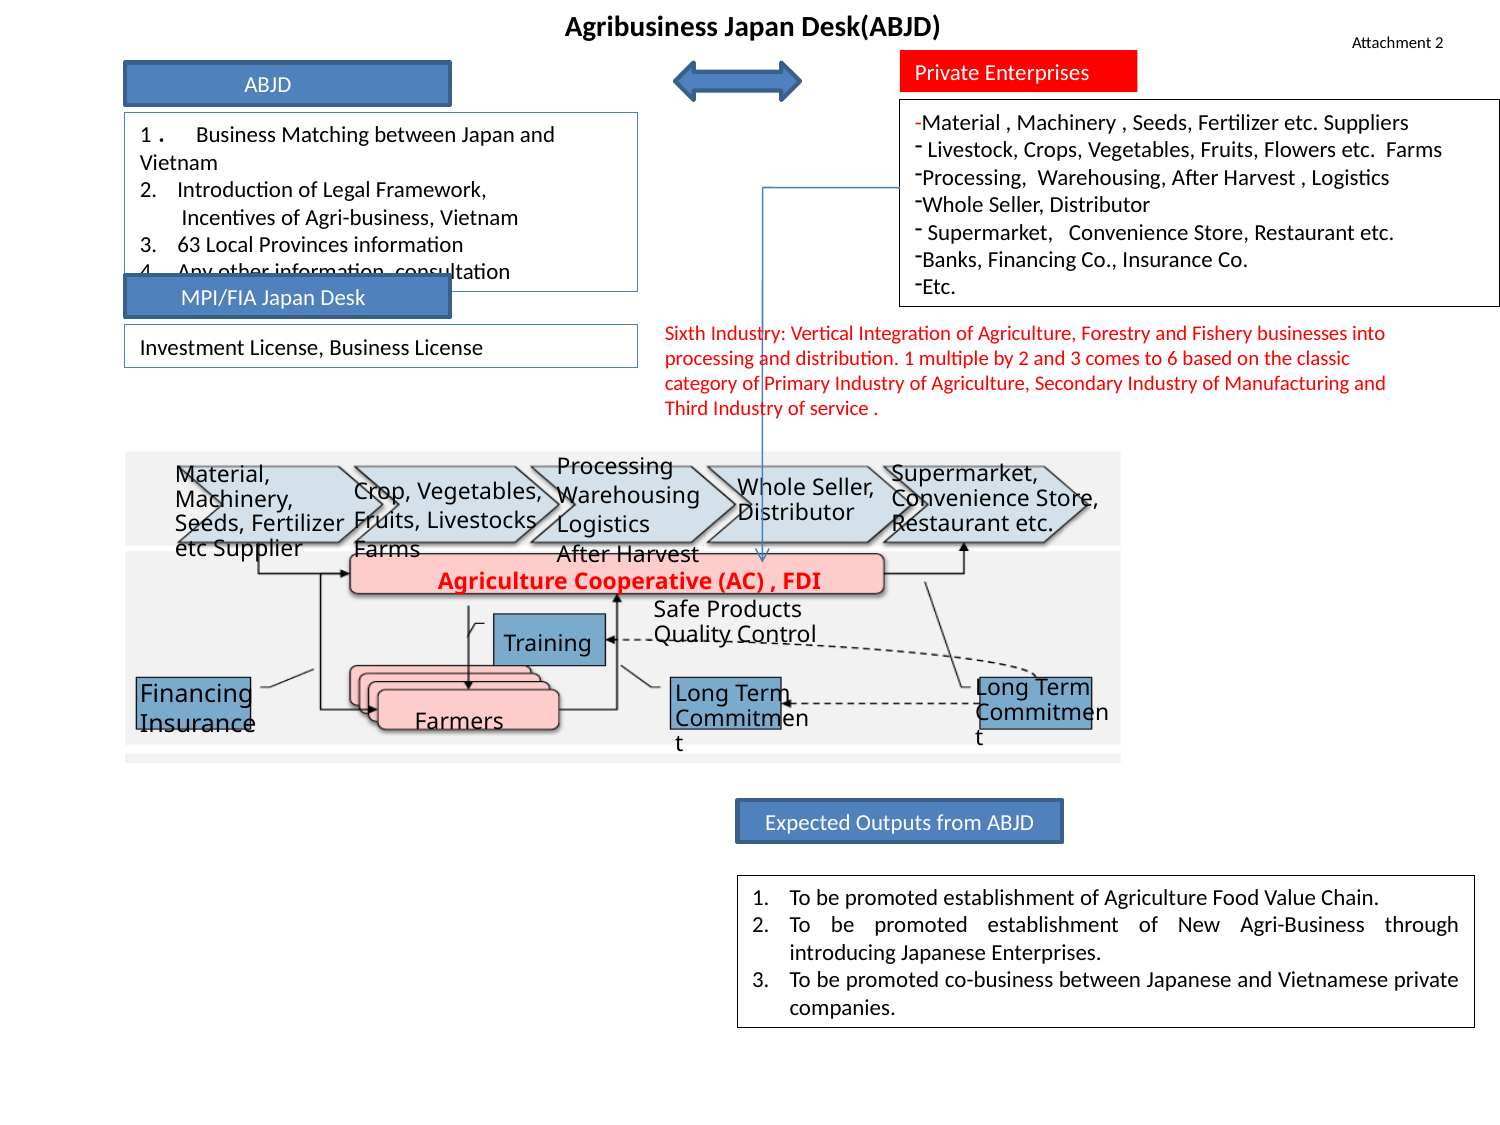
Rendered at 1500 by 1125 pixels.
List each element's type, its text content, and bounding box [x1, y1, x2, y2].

text_box Sixth Industry: Vertical Integration of Agriculture, Forestry and Fishery businesses into processing and distribution. 1 multiple by 2 and 3 comes to 6 based on the classic category of Primary Industry of Agriculture, Secondary Industry of Manufacturing and Third Industry of service . [650, 312, 1438, 428]
text_box MPI/FIA Japan Desk [123, 273, 452, 319]
text_box Private Enterprises [899, 50, 1138, 93]
text_box 1． Business Matching between Japan and Vietnam Introduction of Legal Framework, Incentives of Agri-business, Vietnam 63 Local Provinces information Any other information, consultation [124, 112, 638, 292]
text_box Agribusiness Japan Desk(ABJD) [549, 0, 963, 50]
text_box Attachment 2 [1337, 24, 1475, 60]
text_box To be promoted establishment of Agriculture Food Value Chain. To be promoted establishment of New Agri-Business through introducing Japanese Enterprises. To be promoted co-business between Japanese and Vietnamese private companies. [737, 875, 1475, 1028]
text_box Investment License, Business License [124, 324, 638, 368]
text_box ABJD [123, 60, 452, 107]
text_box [124, 449, 1226, 763]
text_box Expected Outputs from ABJD [735, 798, 1064, 844]
text_box [672, 60, 803, 102]
text_box -Material , Machinery , Seeds, Fertilizer etc. Suppliers Livestock, Crops, Vegetables, Fruits, Flowers etc. Farms Processing, Warehousing, After Harvest , Logistics Whole Seller, Distributor Supermarket, Convenience Store, Restaurant etc. Banks, Financing Co., Insurance Co. Etc. [899, 99, 1500, 307]
